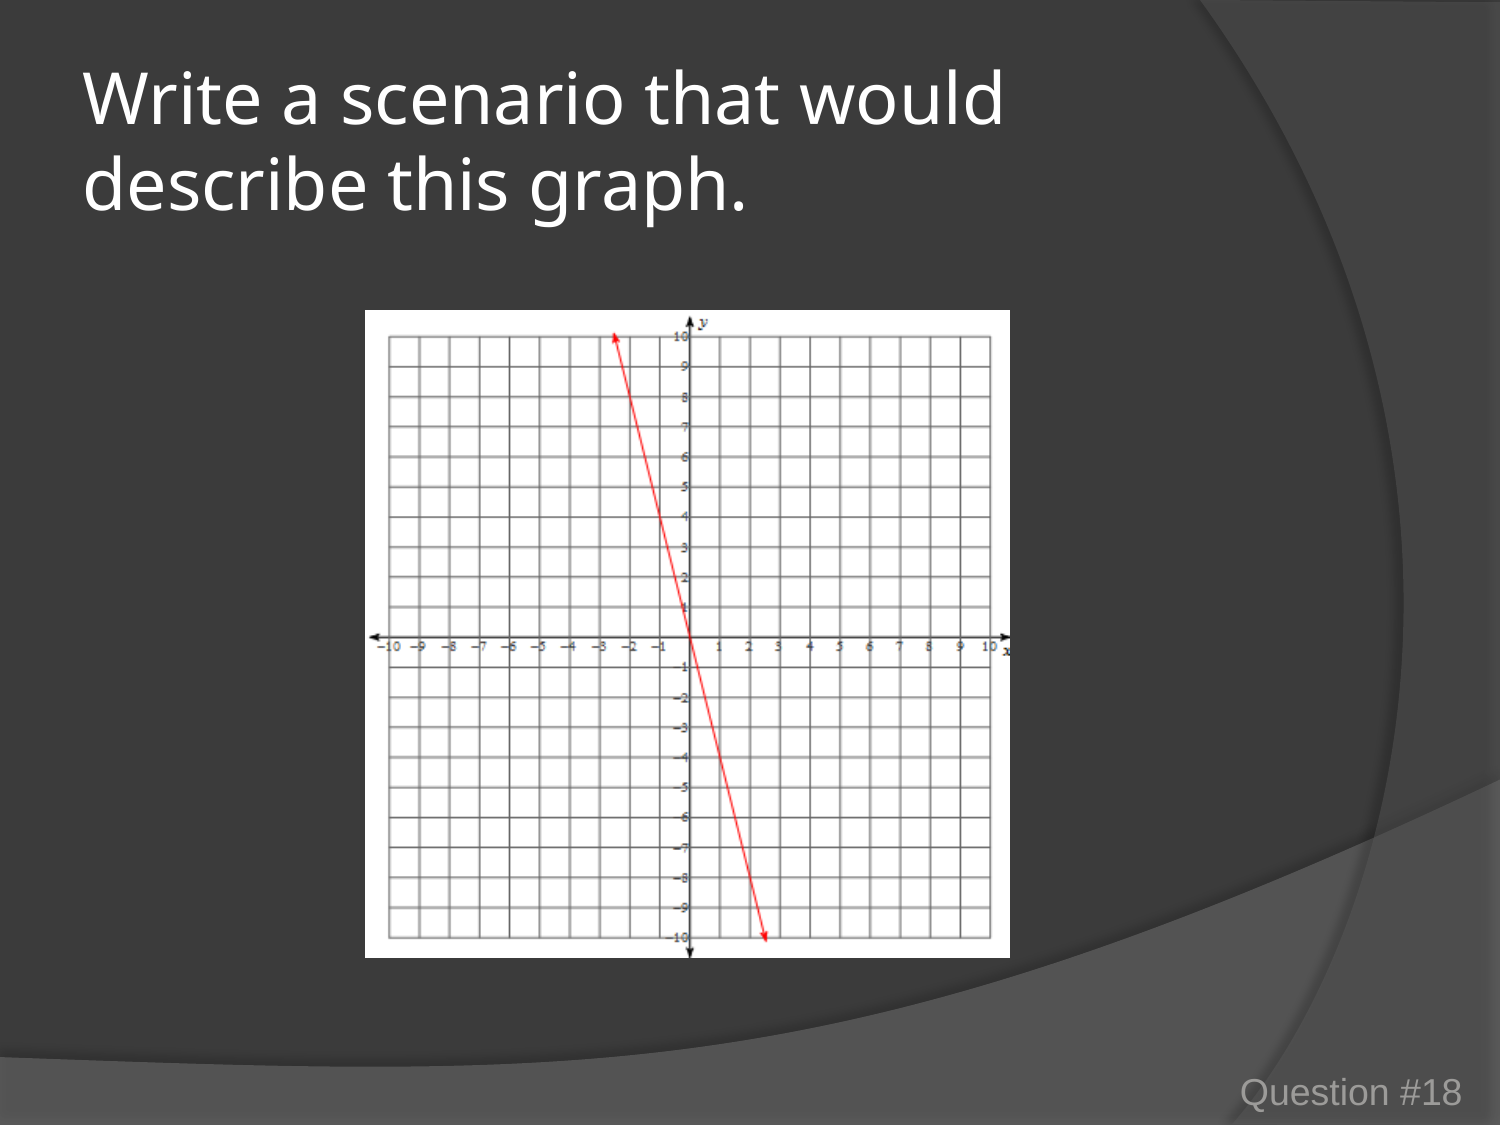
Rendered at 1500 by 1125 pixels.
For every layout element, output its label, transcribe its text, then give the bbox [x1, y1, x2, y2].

slide_number Question #18 [1187, 1053, 1463, 1114]
title Write a scenario that would describe this graph. [75, 45, 1300, 233]
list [365, 309, 1010, 958]
